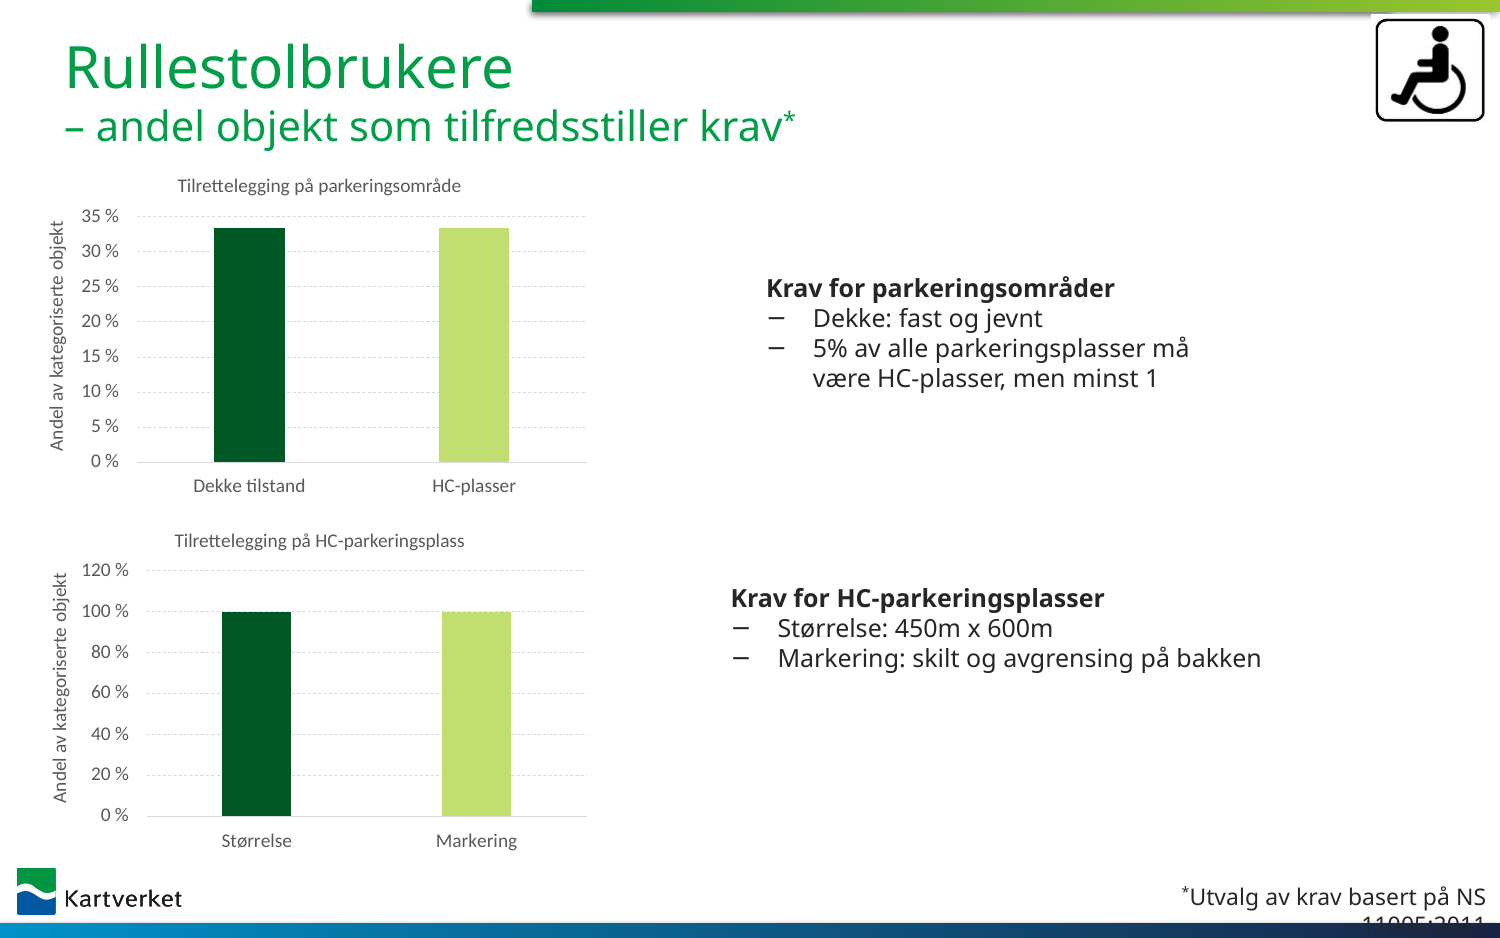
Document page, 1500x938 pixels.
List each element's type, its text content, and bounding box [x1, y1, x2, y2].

text_box Krav for parkeringsområder Dekke: fast og jevnt 5% av alle parkeringsplasser må være HC-plasser, men minst 1 [751, 264, 1232, 400]
picture [41, 520, 598, 859]
text_box Rullestolbrukere – andel objekt som tilfredsstiller krav* [49, 23, 1431, 158]
text_box *Utvalg av krav basert på NS 11005:2011 [1068, 873, 1500, 938]
picture [1371, 13, 1491, 127]
picture [41, 166, 598, 505]
text_box Krav for HC-parkeringsplasser Størrelse: 450m x 600m Markering: skilt og avgrensing på bakken [715, 574, 1278, 680]
